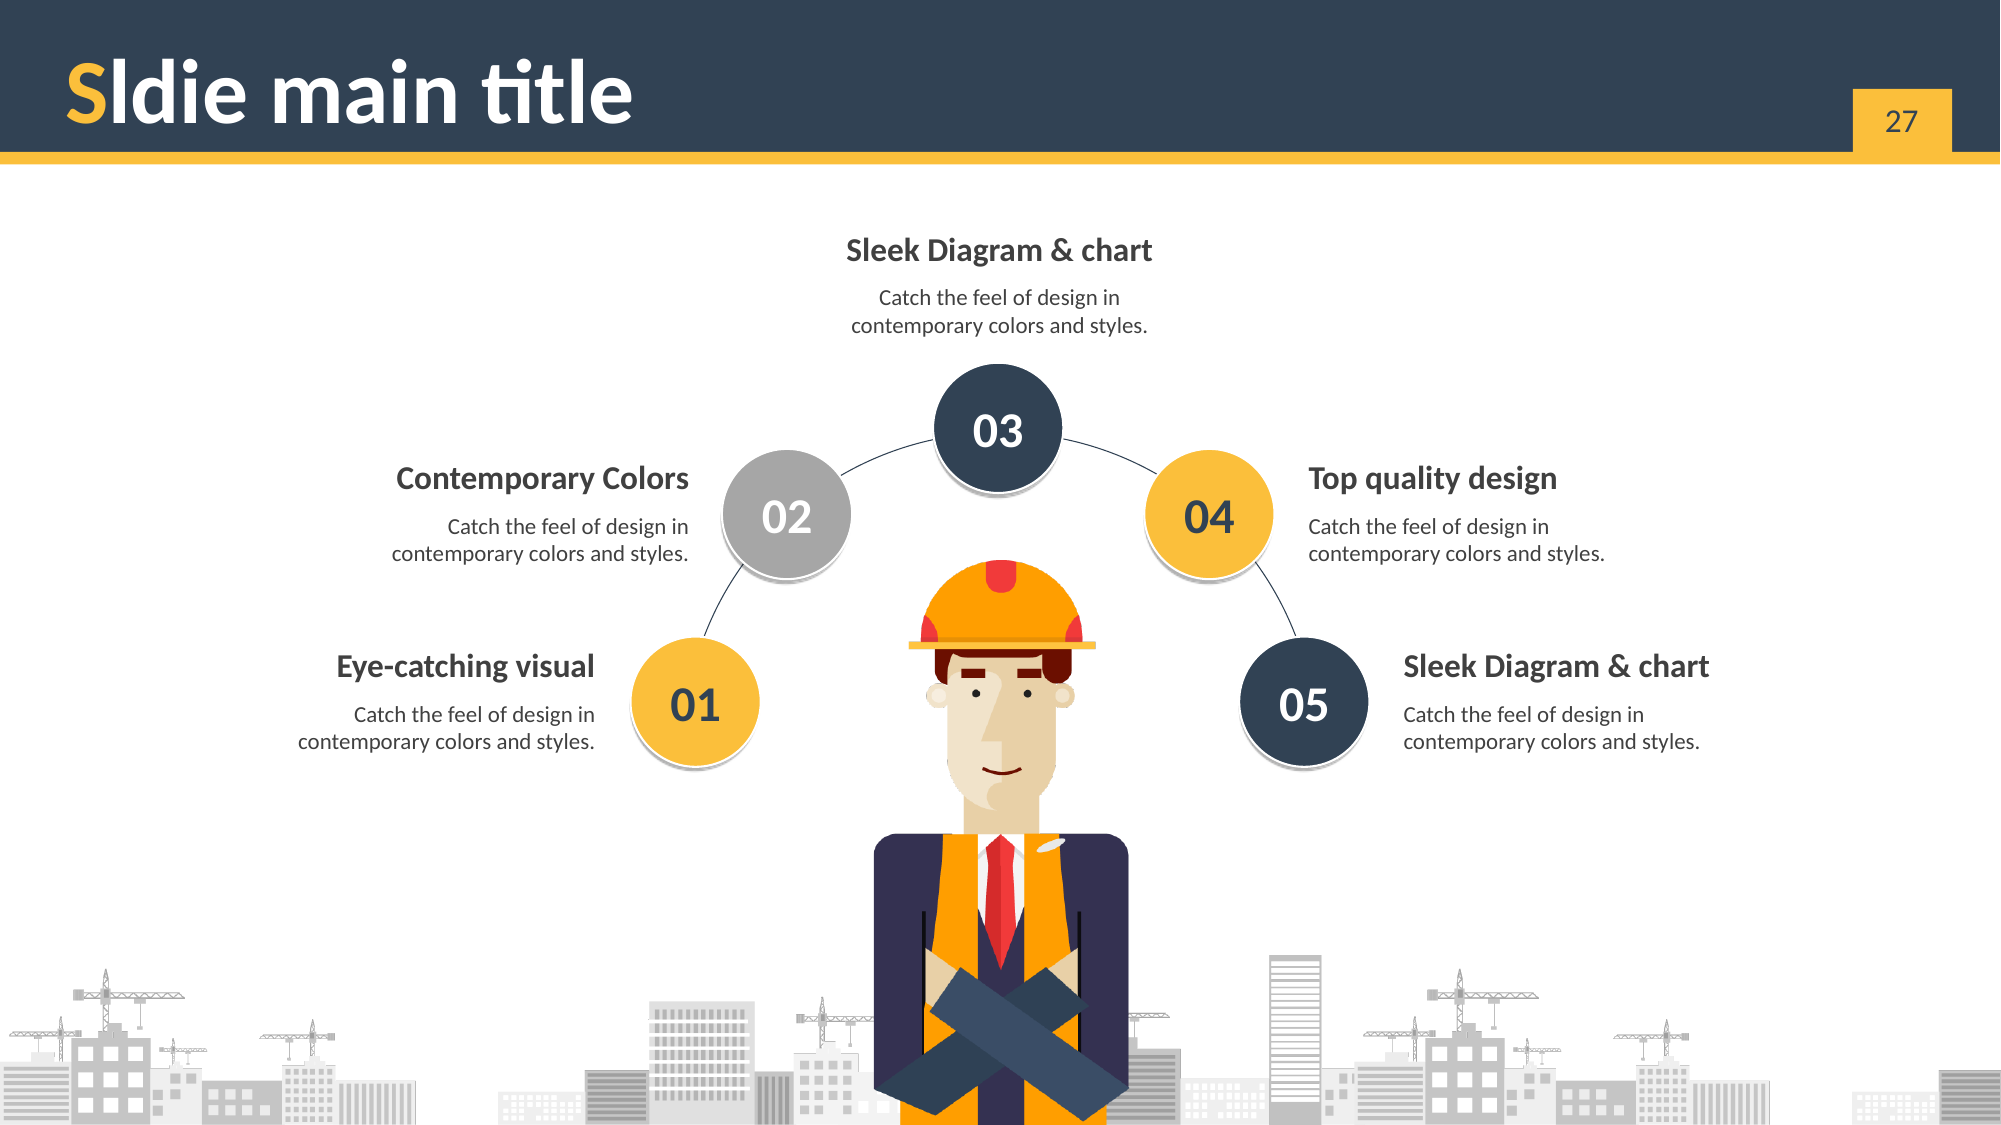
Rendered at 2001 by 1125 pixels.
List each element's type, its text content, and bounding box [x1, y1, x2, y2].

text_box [714, 448, 860, 580]
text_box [805, 224, 1195, 347]
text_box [1388, 640, 1778, 763]
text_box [1232, 636, 1377, 767]
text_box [315, 453, 705, 575]
list Sldie main title [50, 37, 1878, 134]
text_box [1130, 931, 2000, 1125]
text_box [926, 362, 1071, 493]
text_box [0, 931, 873, 1125]
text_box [1293, 453, 1683, 575]
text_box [1137, 448, 1282, 580]
slide_number 27 [1843, 88, 1961, 149]
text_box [623, 636, 768, 767]
picture [873, 552, 1130, 1125]
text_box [221, 640, 611, 763]
text_box [704, 440, 1296, 750]
